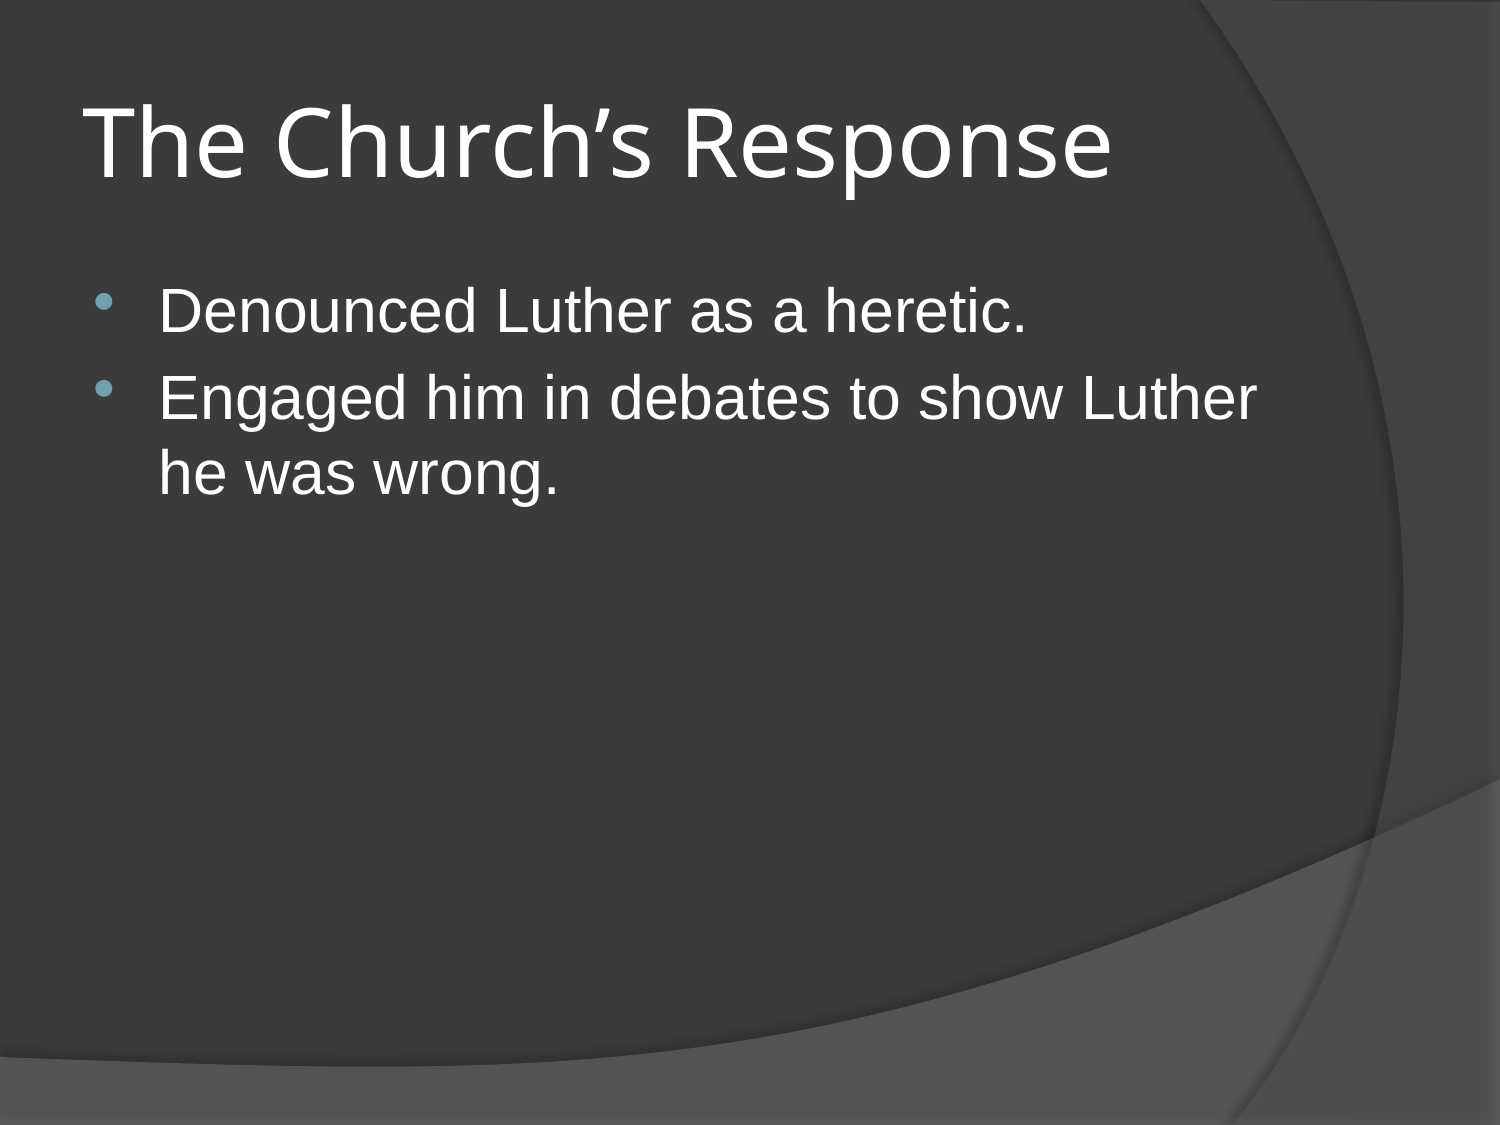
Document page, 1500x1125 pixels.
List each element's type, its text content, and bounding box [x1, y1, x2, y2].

title The Church’s Response [75, 45, 1300, 233]
list Denounced Luther as a heretic. Engaged him in debates to show Luther he was wrong. [75, 262, 1300, 1005]
